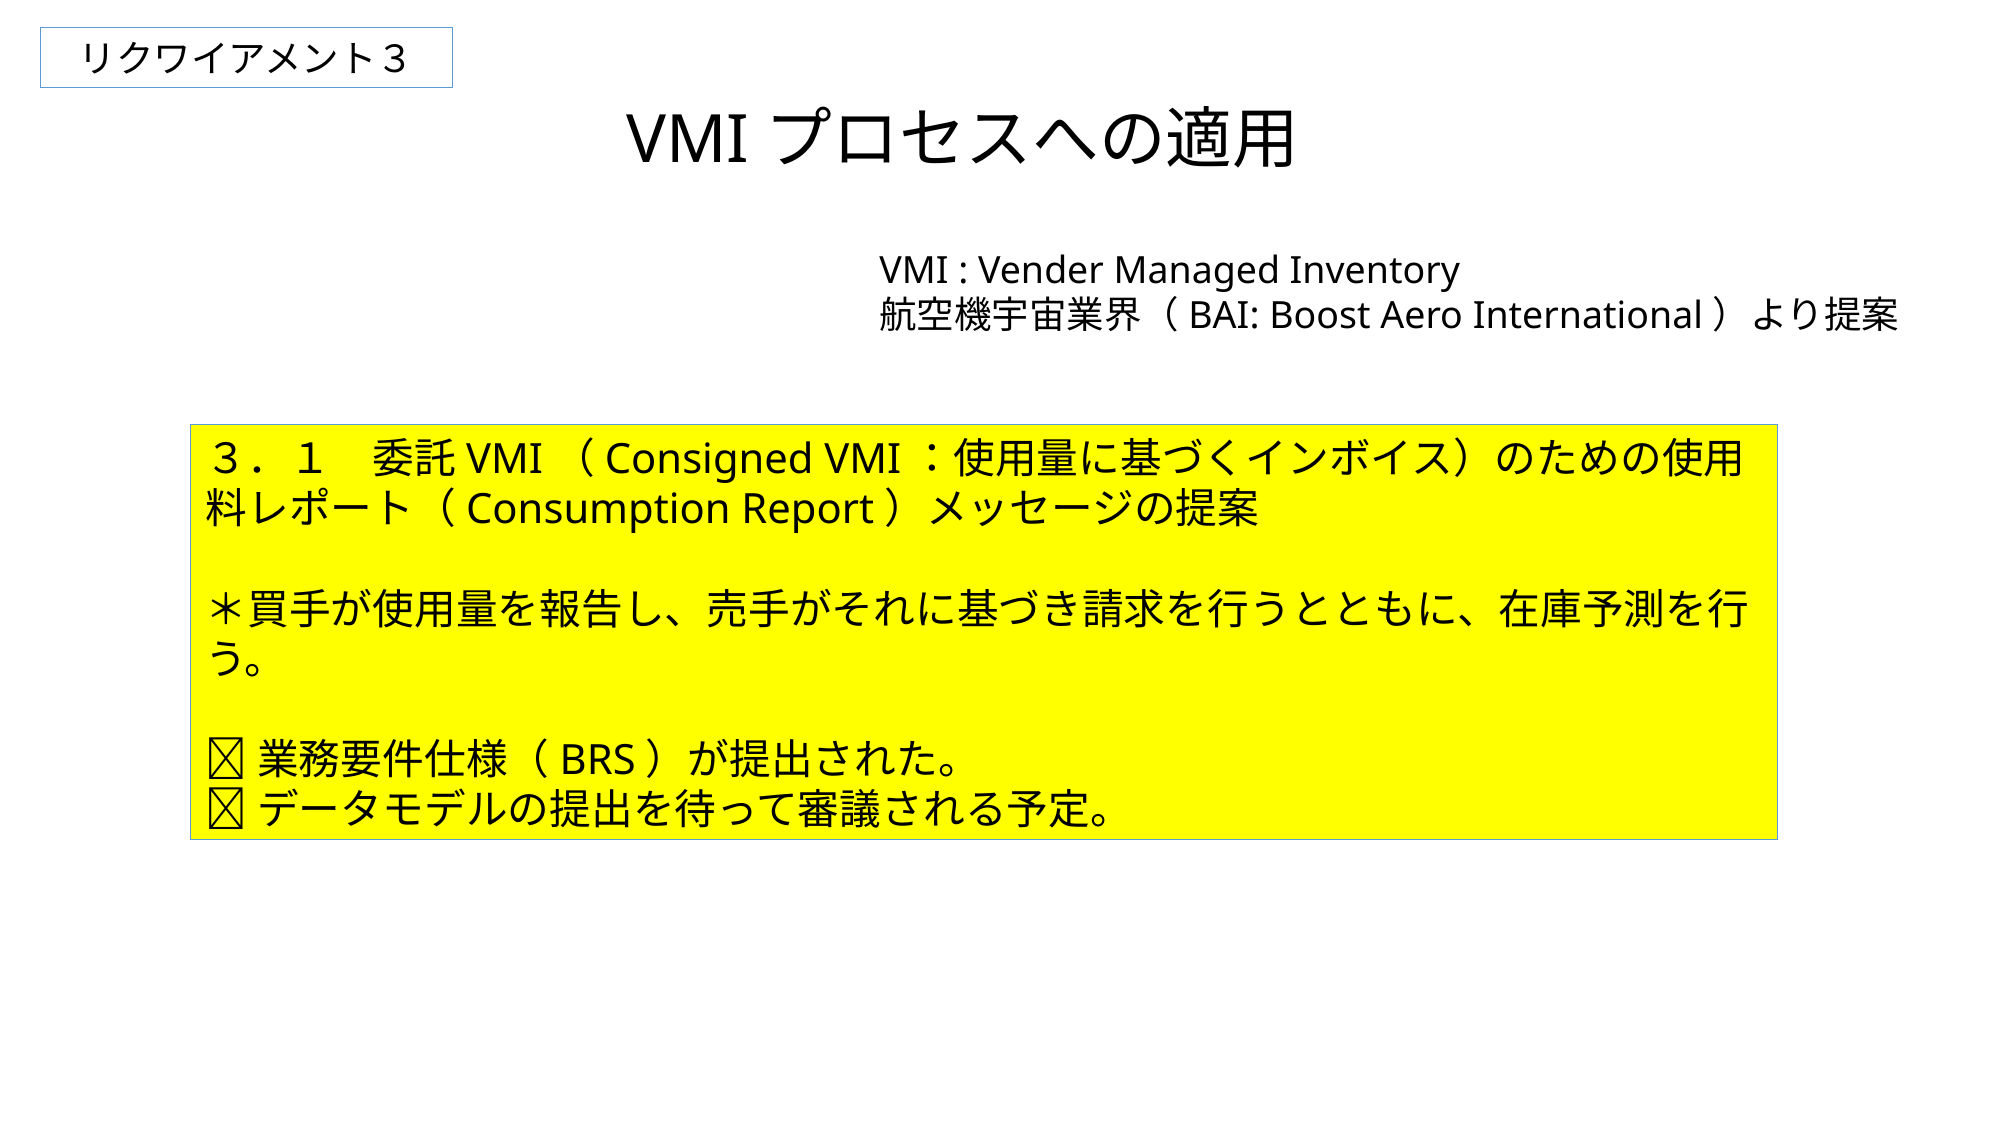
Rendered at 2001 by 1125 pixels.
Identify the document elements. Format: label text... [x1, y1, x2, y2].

text_box VMI : Vender Managed Inventory 航空機宇宙業界（BAI: Boost Aero International）より提案 [864, 238, 1978, 344]
text_box VMIプロセスへの適用 [611, 88, 1315, 183]
text_box リクワイアメント３ [40, 27, 453, 88]
text_box ３．１ 委託VMI（Consigned VMI：使用量に基づくインボイス）のための使用料レポート（Consumption Report）メッセージの提案 ＊買手が使用量を報告し、売手がそれに基づき請求を行うとともに、在庫予測を行う。 業務要件仕様（BRS）が提出された。 データモデルの提出を待って審議される予定。 [190, 424, 1778, 840]
